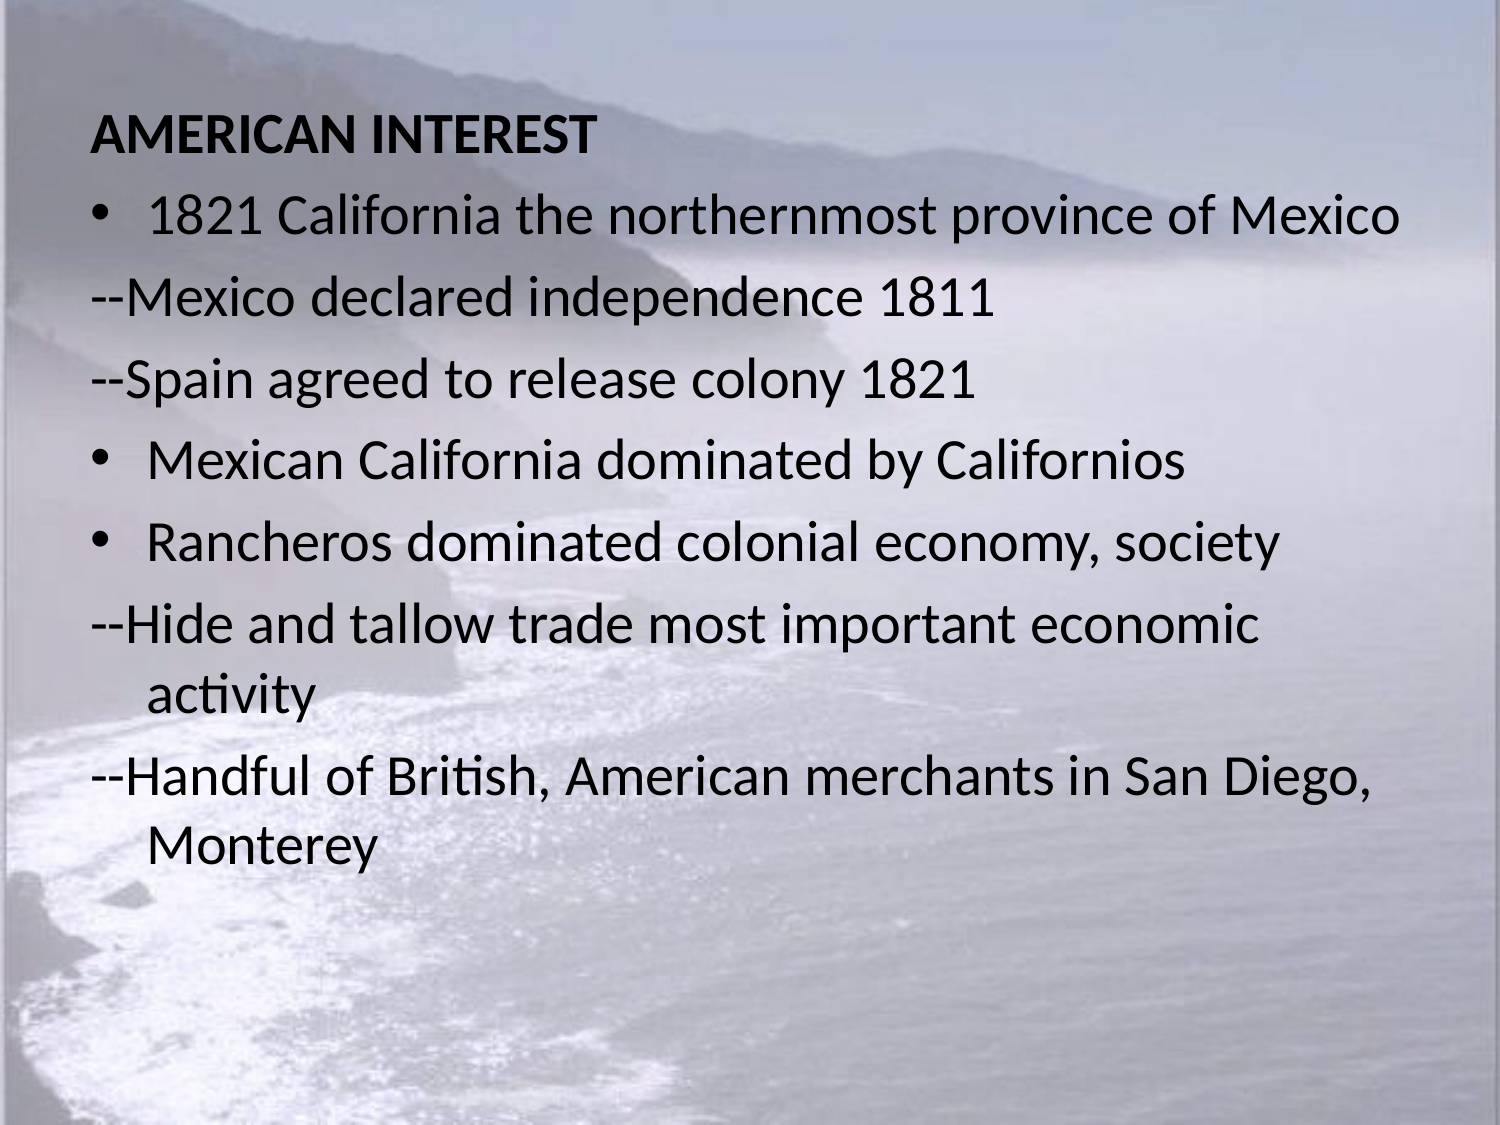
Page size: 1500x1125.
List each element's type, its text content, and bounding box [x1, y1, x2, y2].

picture [0, 0, 1500, 1125]
list AMERICAN INTEREST 1821 California the northernmost province of Mexico --Mexico declared independence 1811 --Spain agreed to release colony 1821 Mexican California dominated by Californios Rancheros dominated colonial economy, society --Hide and tallow trade most important economic activity --Handful of British, American merchants in San Diego, Monterey [75, 87, 1425, 1005]
